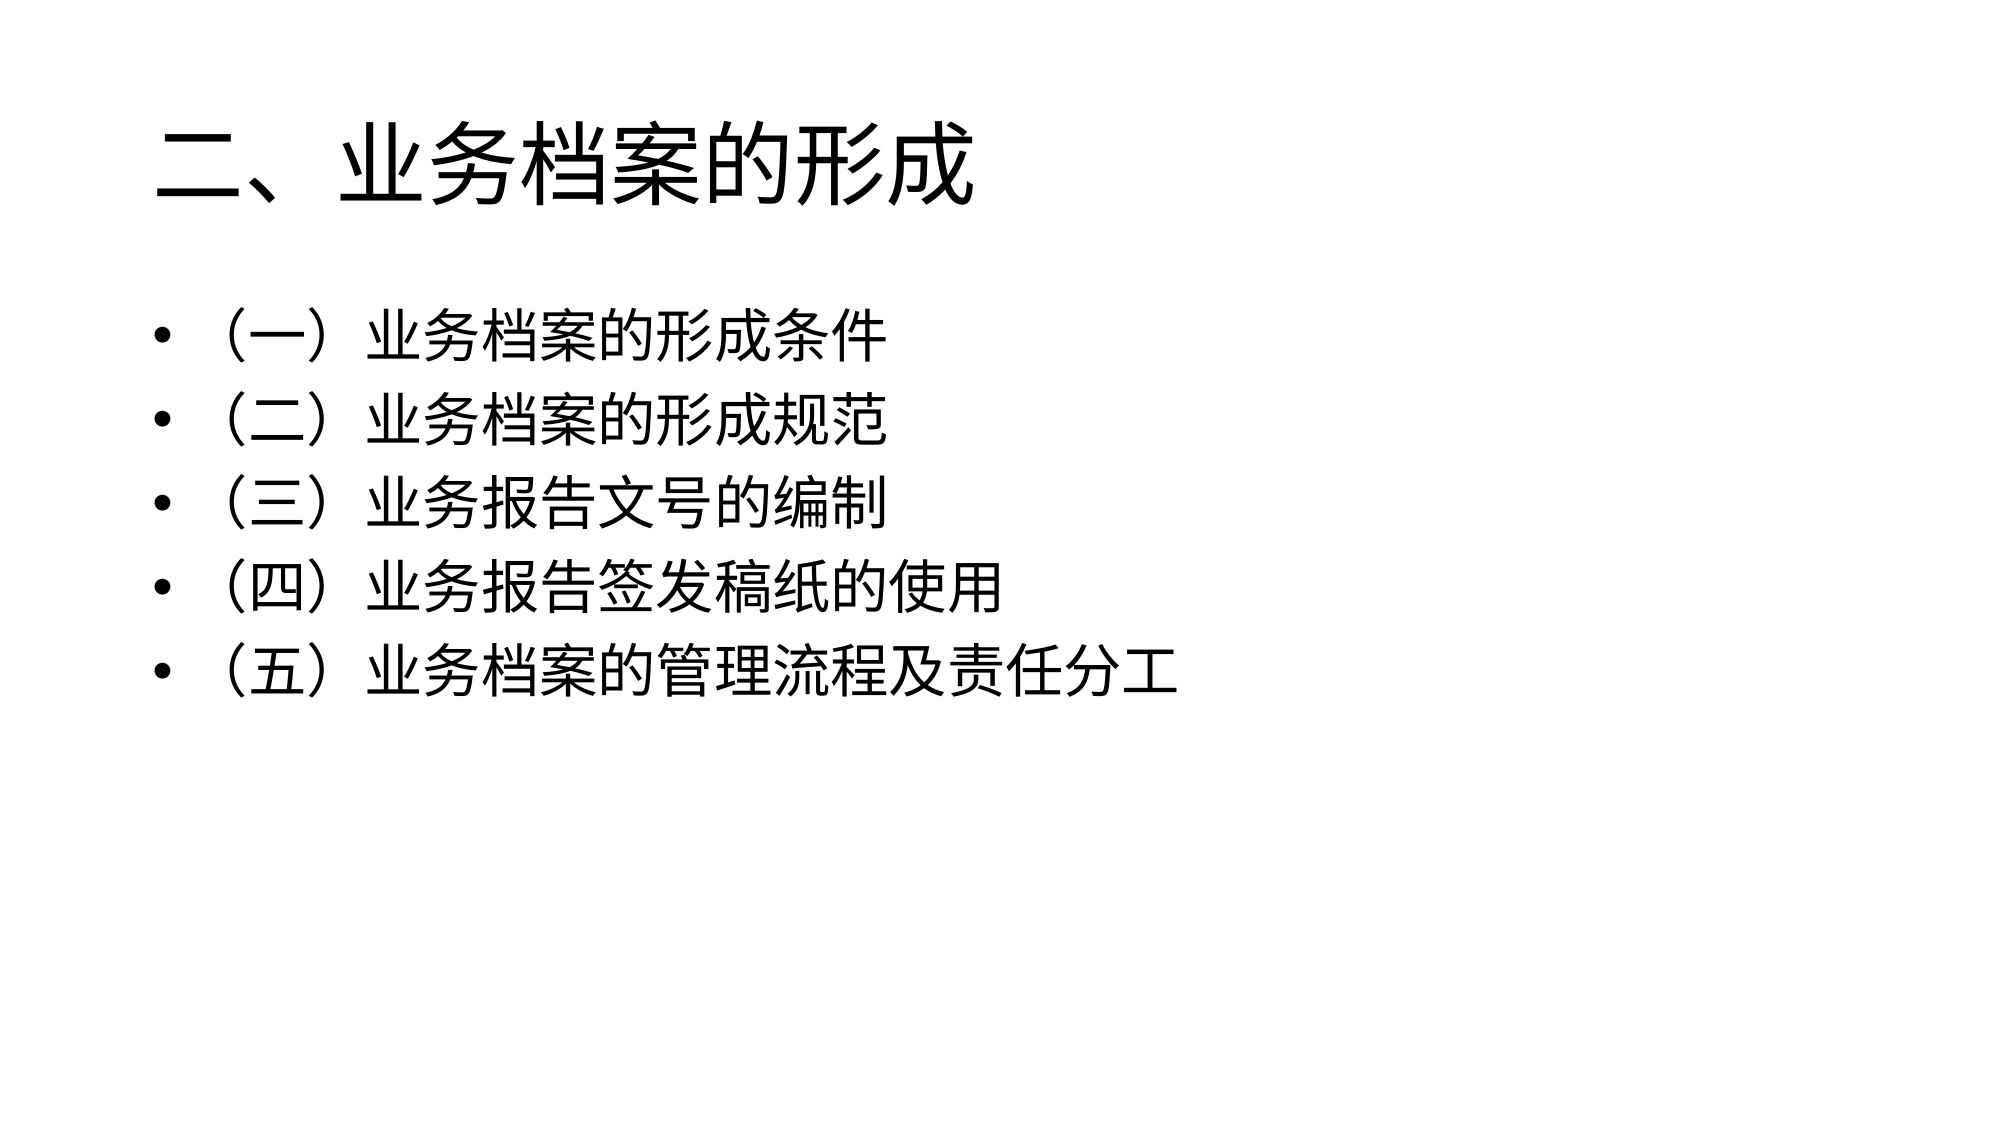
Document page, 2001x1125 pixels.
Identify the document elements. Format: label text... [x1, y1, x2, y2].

list （一）业务档案的形成条件 （二）业务档案的形成规范 （三）业务报告文号的编制 （四）业务报告签发稿纸的使用 （五）业务档案的管理流程及责任分工 [137, 299, 1863, 1014]
title 二、业务档案的形成 [137, 59, 1863, 278]
